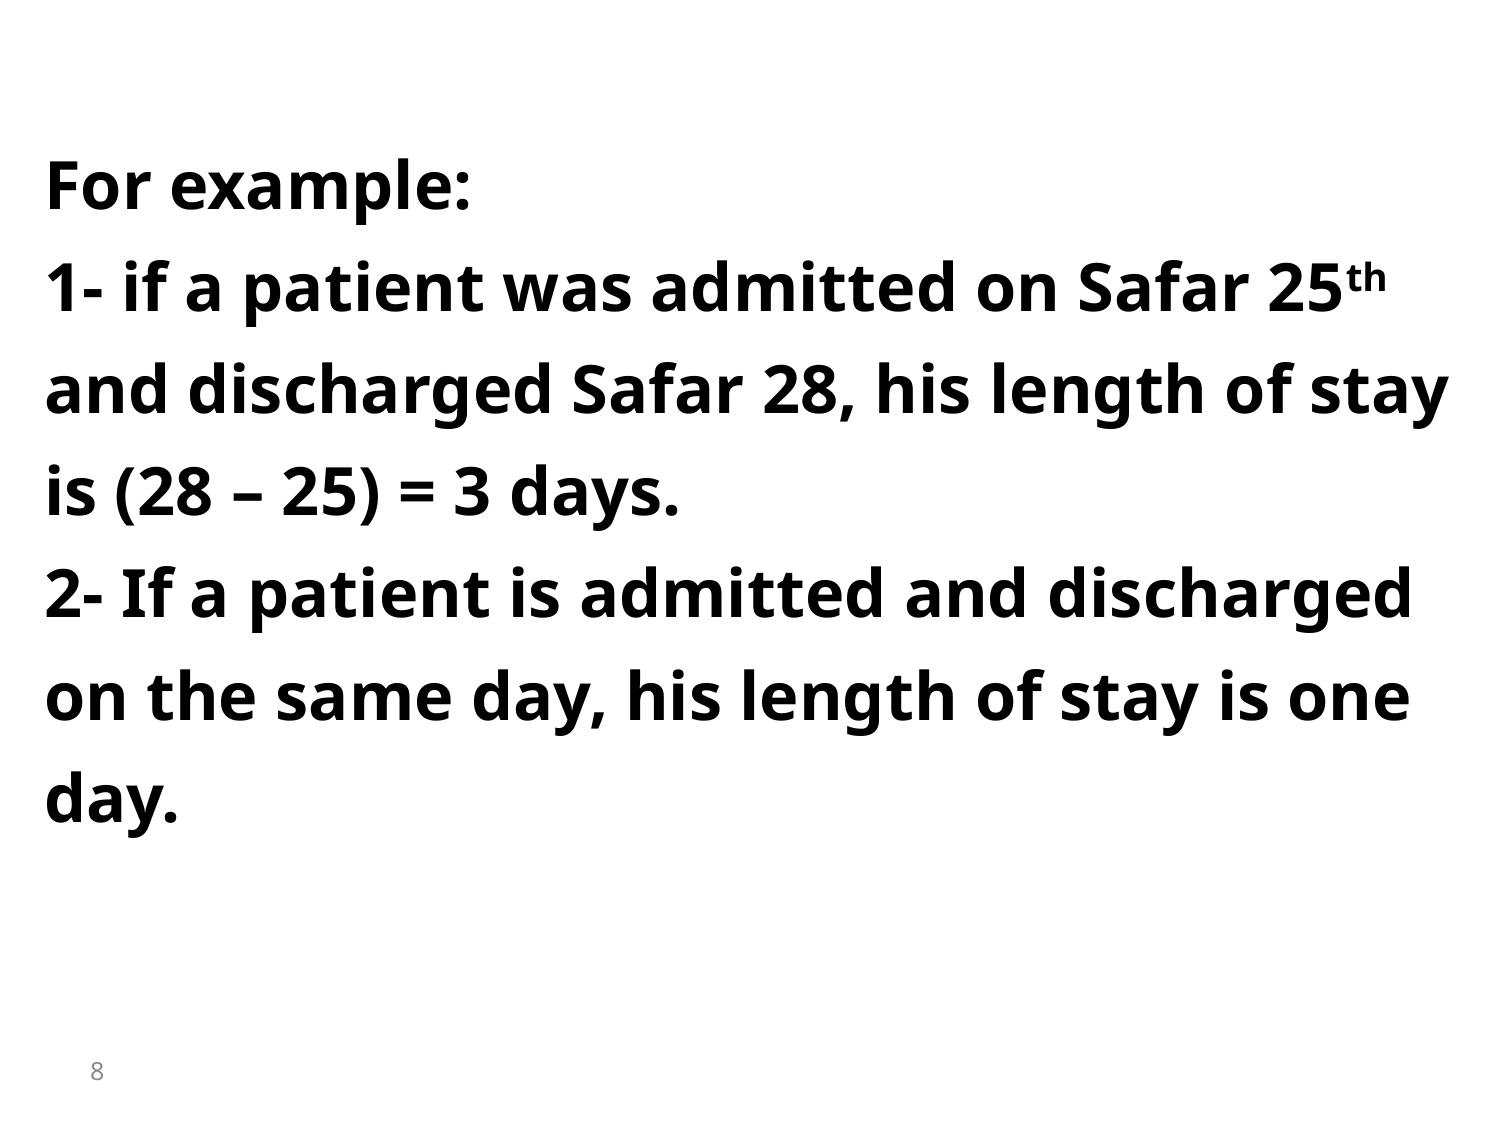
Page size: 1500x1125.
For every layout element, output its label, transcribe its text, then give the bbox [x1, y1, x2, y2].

slide_number 8 [75, 1042, 425, 1103]
text_box For example: 1- if a patient was admitted on Safar 25th and discharged Safar 28, his length of stay is (28 – 25) = 3 days. 2- If a patient is admitted and discharged on the same day, his length of stay is one day. [29, 113, 1483, 843]
